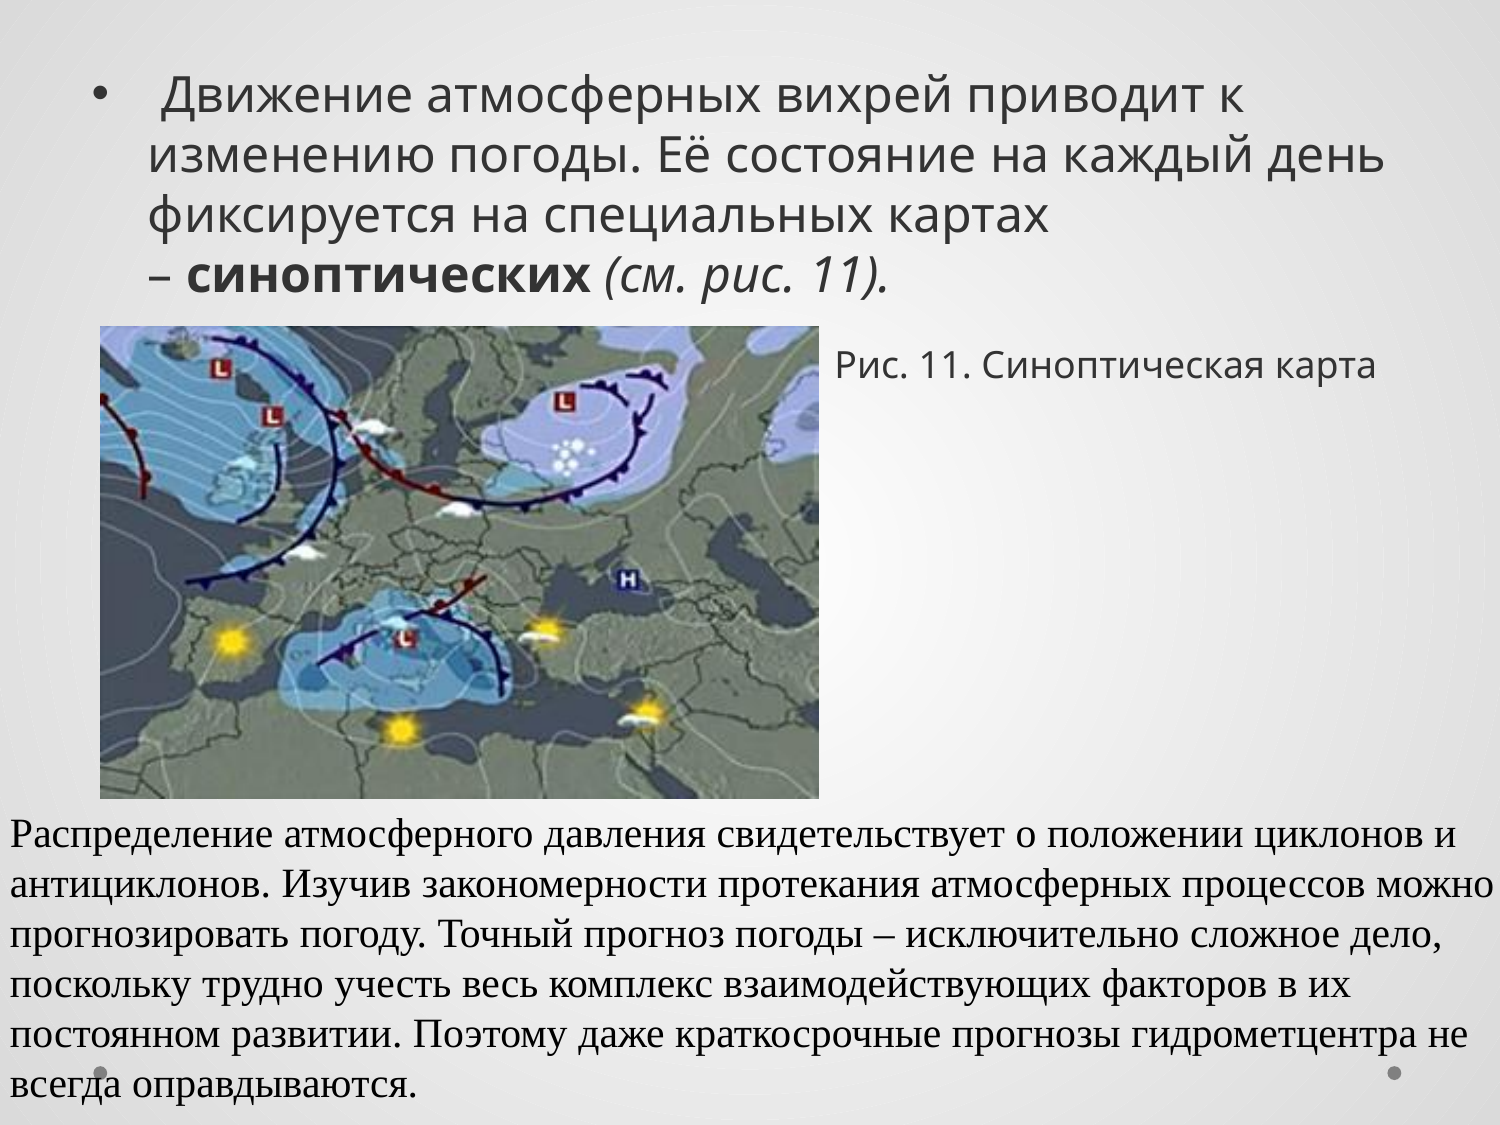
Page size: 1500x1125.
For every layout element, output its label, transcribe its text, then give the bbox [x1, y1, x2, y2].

list Движение атмосферных вихрей приводит к изменению погоды. Её состояние на каждый день фиксируется на специальных картах – синоптических (см. рис. 11). [76, 54, 1427, 331]
picture [100, 326, 819, 799]
text_box Рис. 11. Синоптическая карта [823, 333, 1393, 394]
text_box Распределение атмосферного давления свидетельствует о положении циклонов и антициклонов. Изучив закономерности протекания атмосферных процессов можно прогнозировать погоду. Точный прогноз погоды – исключительно сложное дело, поскольку трудно учесть весь комплекс взаимодействующих факторов в их постоянном развитии. Поэтому даже краткосрочные прогнозы гидрометцентра не всегда оправдываются. [0, 798, 1500, 1114]
